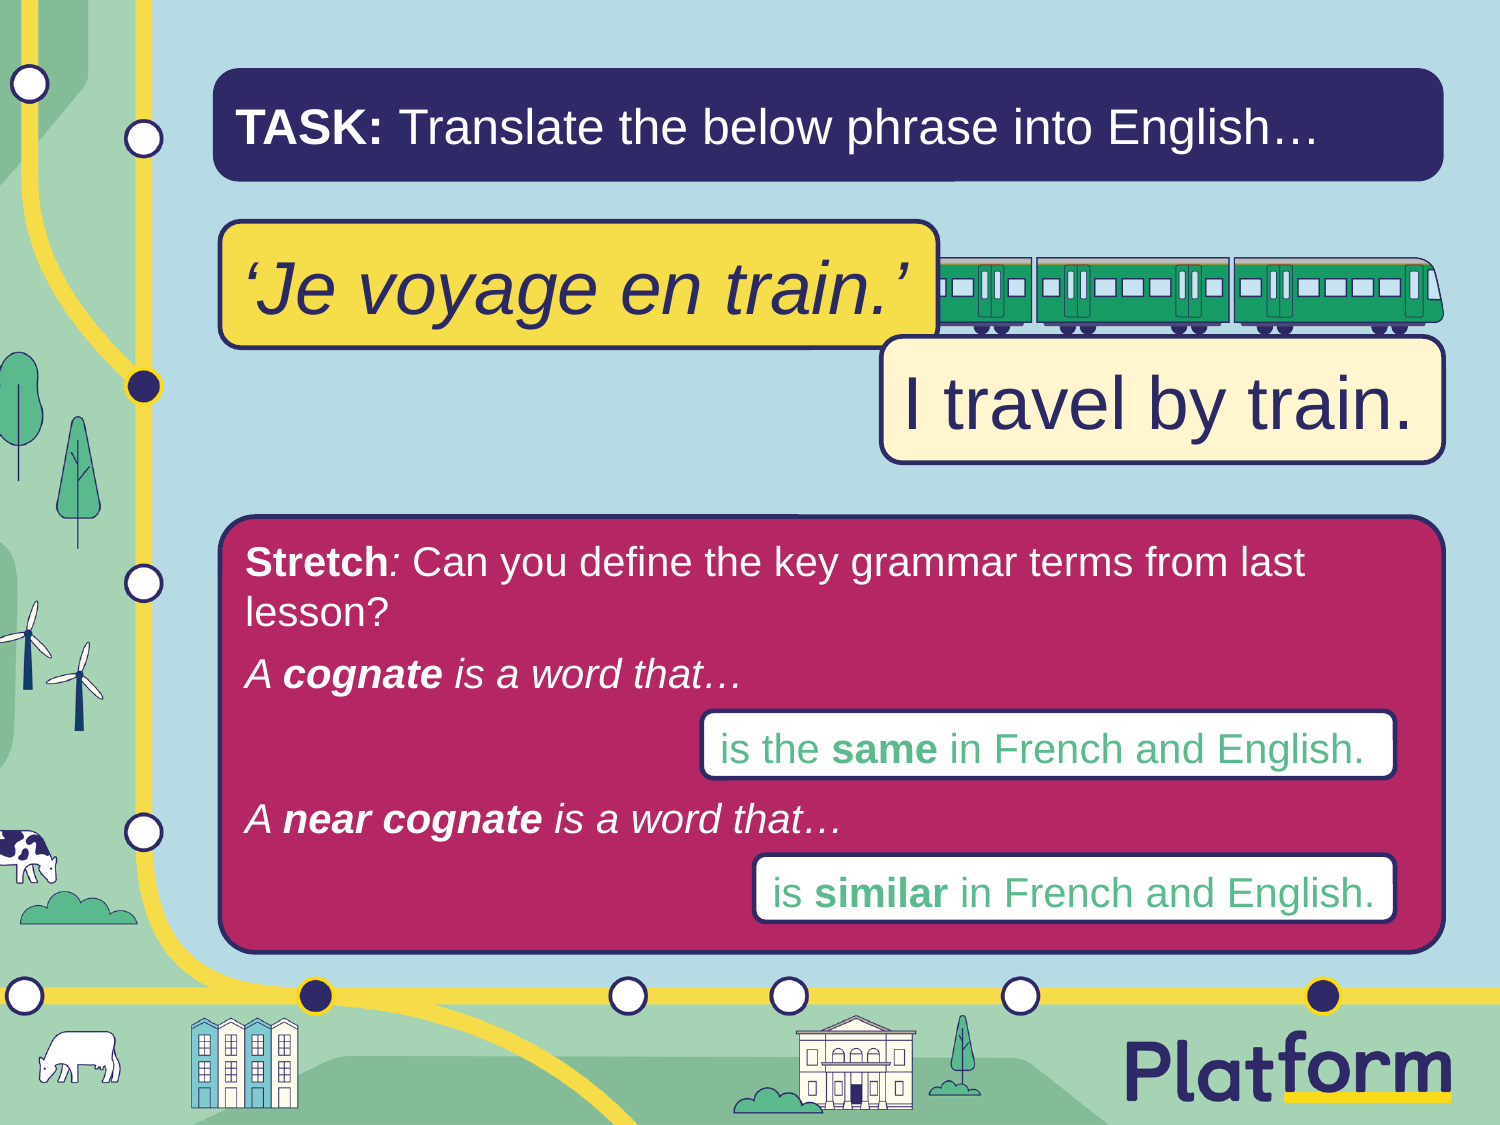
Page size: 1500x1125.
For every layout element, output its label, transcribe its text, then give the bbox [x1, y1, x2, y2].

text_box is the same in French and English. [701, 710, 1396, 779]
text_box I travel by train. [881, 343, 1444, 463]
picture [0, 0, 1500, 1125]
text_box is similar in French and English. [754, 854, 1396, 922]
text_box TASK: Translate the below phrase into English… [212, 68, 1444, 182]
text_box Stretch: Can you define the key grammar terms from last lesson? A cognate is a word that… A near cognate is a word that… [219, 516, 1444, 953]
text_box ‘Je voyage en train.’ [219, 221, 938, 348]
